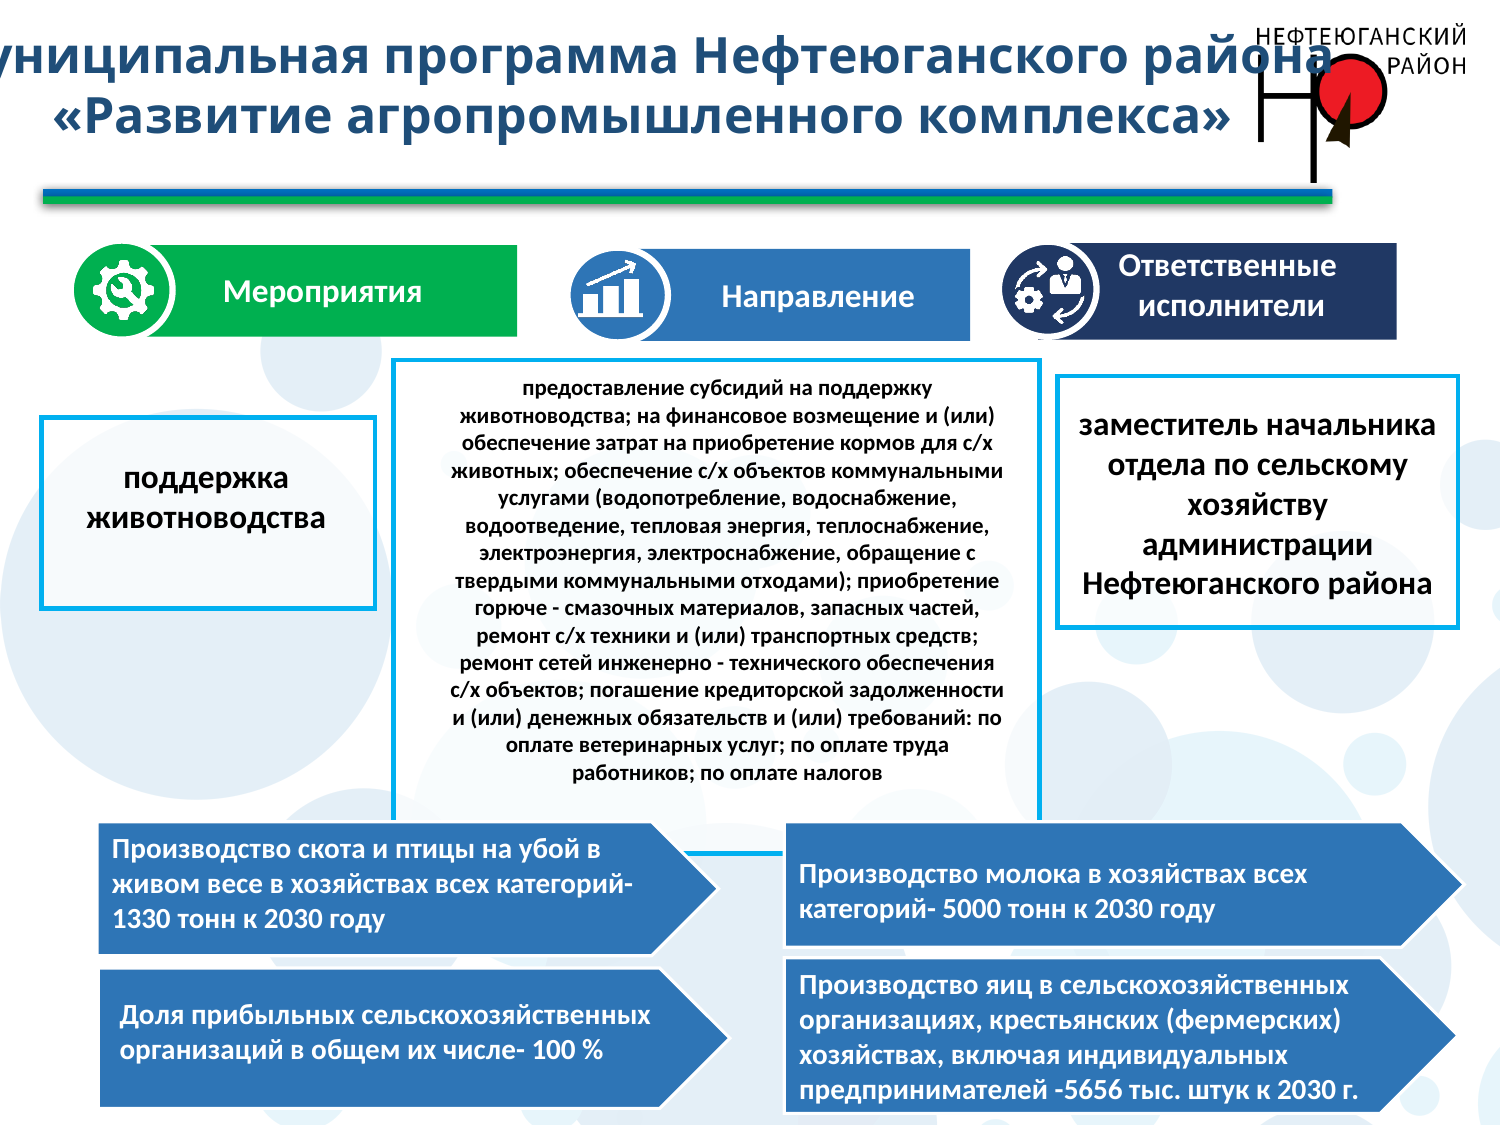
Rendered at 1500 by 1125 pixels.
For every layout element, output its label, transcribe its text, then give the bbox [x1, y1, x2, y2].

text_box [392, 359, 1041, 854]
text_box [1037, 242, 1398, 341]
picture [93, 260, 154, 320]
text_box Муниципальная программа Нефтеюганского района «Развитие агропромышленного комплекса» [0, 16, 1363, 152]
text_box [997, 240, 1085, 338]
picture [1012, 256, 1087, 324]
text_box поддержка животноводства [60, 448, 353, 543]
text_box Производство яиц в сельскохозяйственных организациях, крестьянских (фермерских) хозяйствах, включая индивидуальных предпринимателей -5656 тыс. штук к 2030 г. [782, 956, 1461, 1115]
text_box предоставление субсидий на поддержку животноводства; на финансовое возмещение и (или) обеспечение затрат на приобретение кормов для с/х животных; обеспечение с/х объектов коммунальными услугами (водопотребление, водоснабжение, водоотведение, тепловая энергия, теплоснабжение, электроэнергия, электроснабжение, обращение с твердыми коммунальными отходами); приобретение горюче - смазочных материалов, запасных частей, ремонт с/х техники и (или) транспортных средств; ремонт сетей инженерно - технического обеспечения с/х объектов; погашение кредиторской задолженности и (или) денежных обязательств и (или) требований: по оплате ветеринарных услуг; по оплате труда работников; по оплате налогов [429, 365, 1026, 793]
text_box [43, 189, 1333, 204]
text_box заместитель начальника отдела по сельскому хозяйству администрации Нефтеюганского района [1057, 375, 1459, 629]
picture [578, 256, 643, 320]
text_box Направление [706, 266, 931, 322]
text_box Ответственные исполнители [1103, 235, 1360, 331]
text_box Производство молока в хозяйствах всех категорий- 5000 тонн к 2030 году [782, 820, 1467, 949]
text_box [69, 239, 174, 341]
text_box Доля прибыльных сельскохозяйственных организаций в общем их числе- 100 % [103, 980, 668, 1080]
text_box Мероприятия [207, 262, 438, 317]
text_box [1087, 259, 1098, 320]
text_box [566, 246, 669, 344]
text_box [142, 244, 518, 338]
text_box [41, 417, 376, 610]
text_box [96, 966, 733, 1110]
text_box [514, 603, 949, 664]
picture [1257, 23, 1465, 183]
text_box Производство скота и птицы на убой в живом весе в хозяйствах всех категорий- 1330 тонн к 2030 году [95, 820, 721, 958]
text_box [634, 248, 971, 342]
